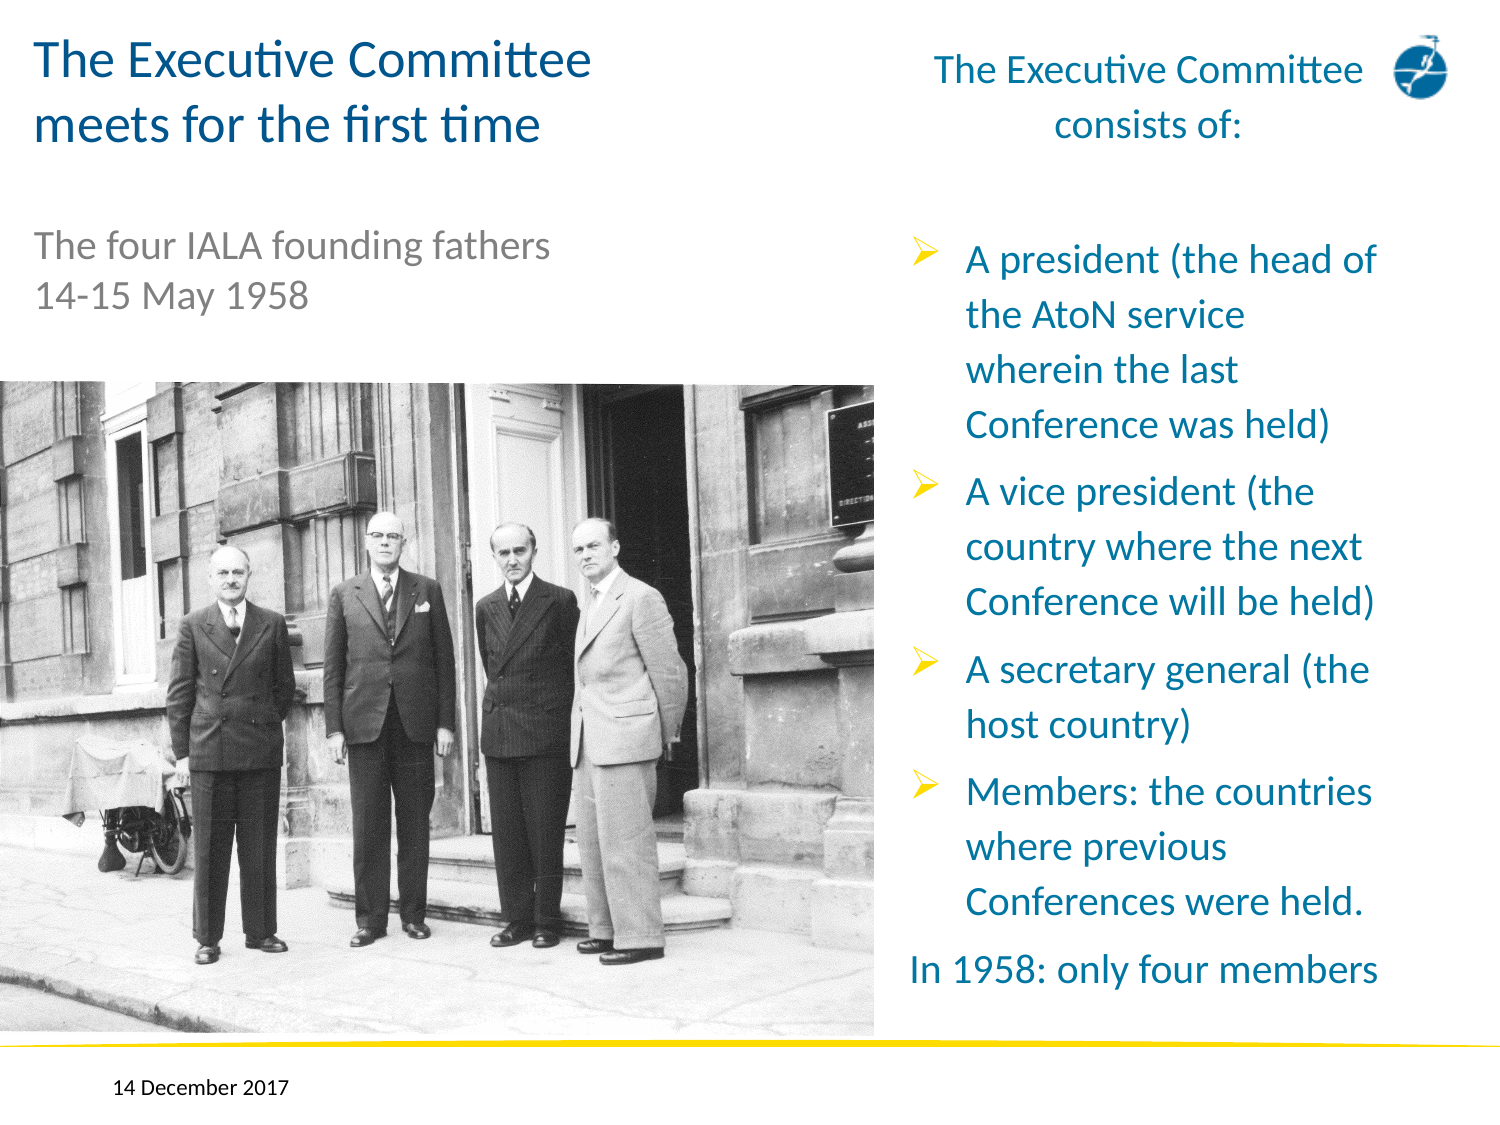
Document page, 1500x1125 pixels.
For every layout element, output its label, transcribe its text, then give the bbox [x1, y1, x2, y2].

title The Executive Committee meets for the first time The four IALA founding fathers 14-15 May 1958 [33, 6, 796, 379]
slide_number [112, 1046, 461, 1125]
list The Executive Committee consists of: A president (the head of the AtoN service wherein the last Conference was held) A vice president (the country where the next Conference will be held) A secretary general (the host country) Members: the countries where previous Conferences were held. In 1958: only four members [909, 36, 1388, 1040]
picture [0, 380, 875, 1036]
